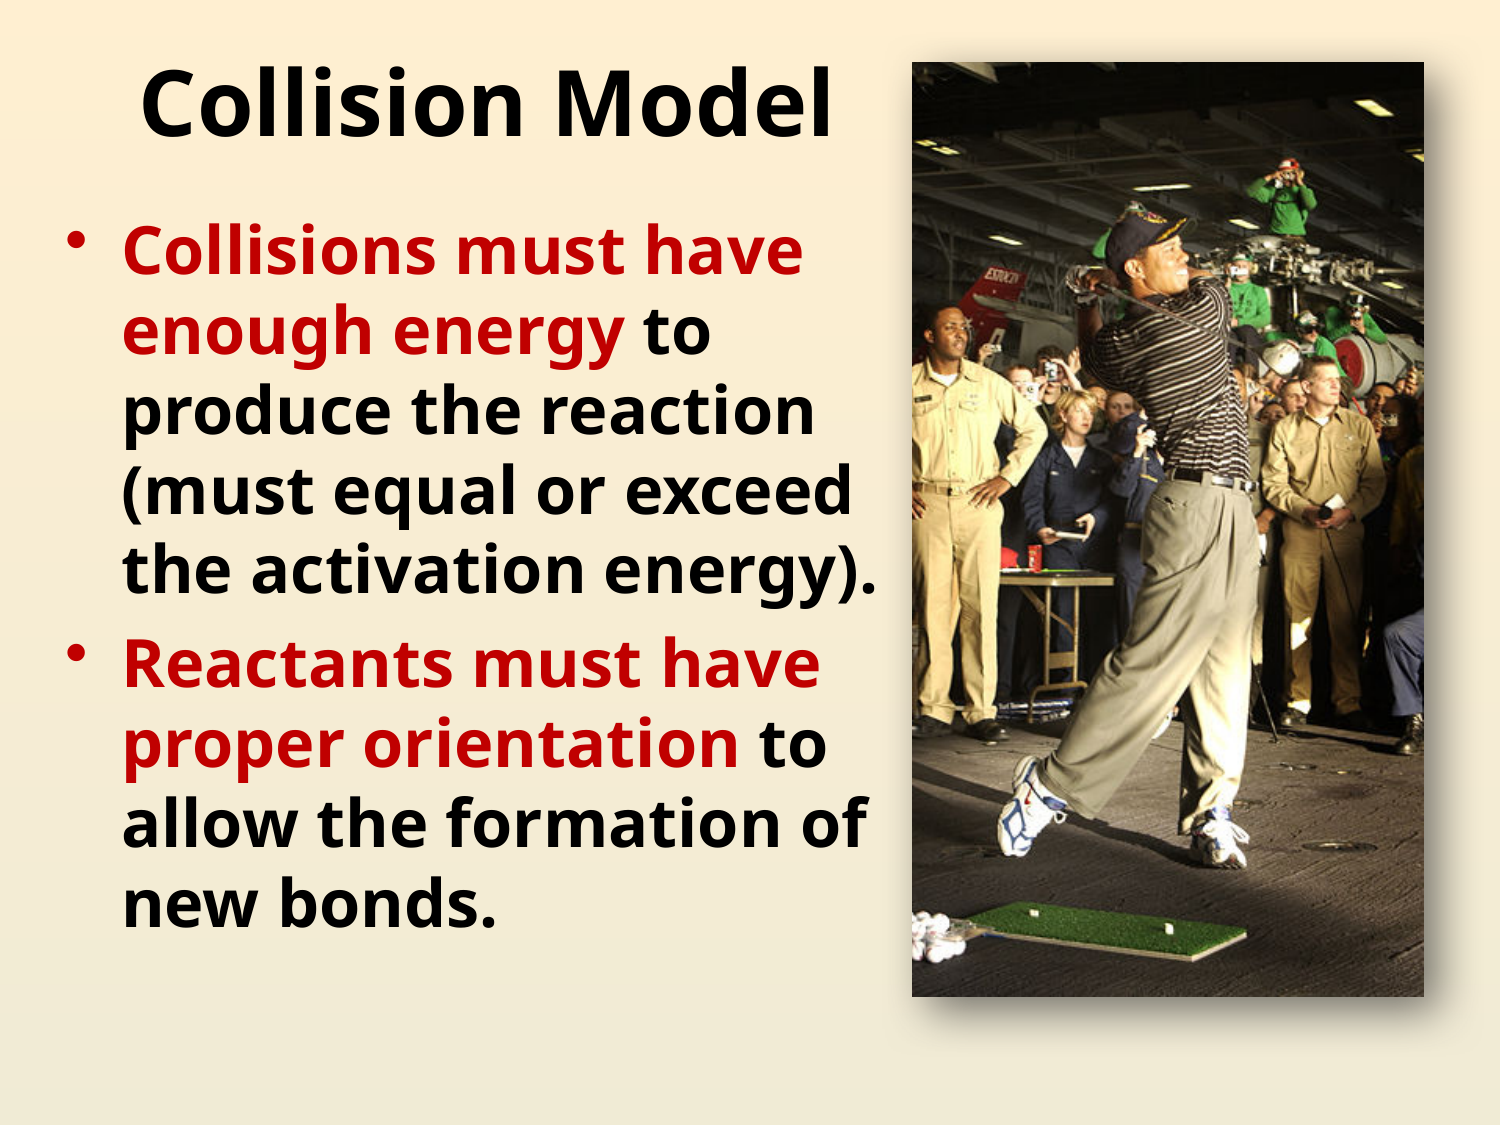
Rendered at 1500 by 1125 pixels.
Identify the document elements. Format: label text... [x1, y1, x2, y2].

list Collisions must have enough energy to produce the reaction (must equal or exceed the activation energy). Reactants must have proper orientation to allow the formation of new bonds. [49, 199, 909, 1026]
title Collision Model [87, 24, 888, 176]
picture [912, 62, 1424, 997]
